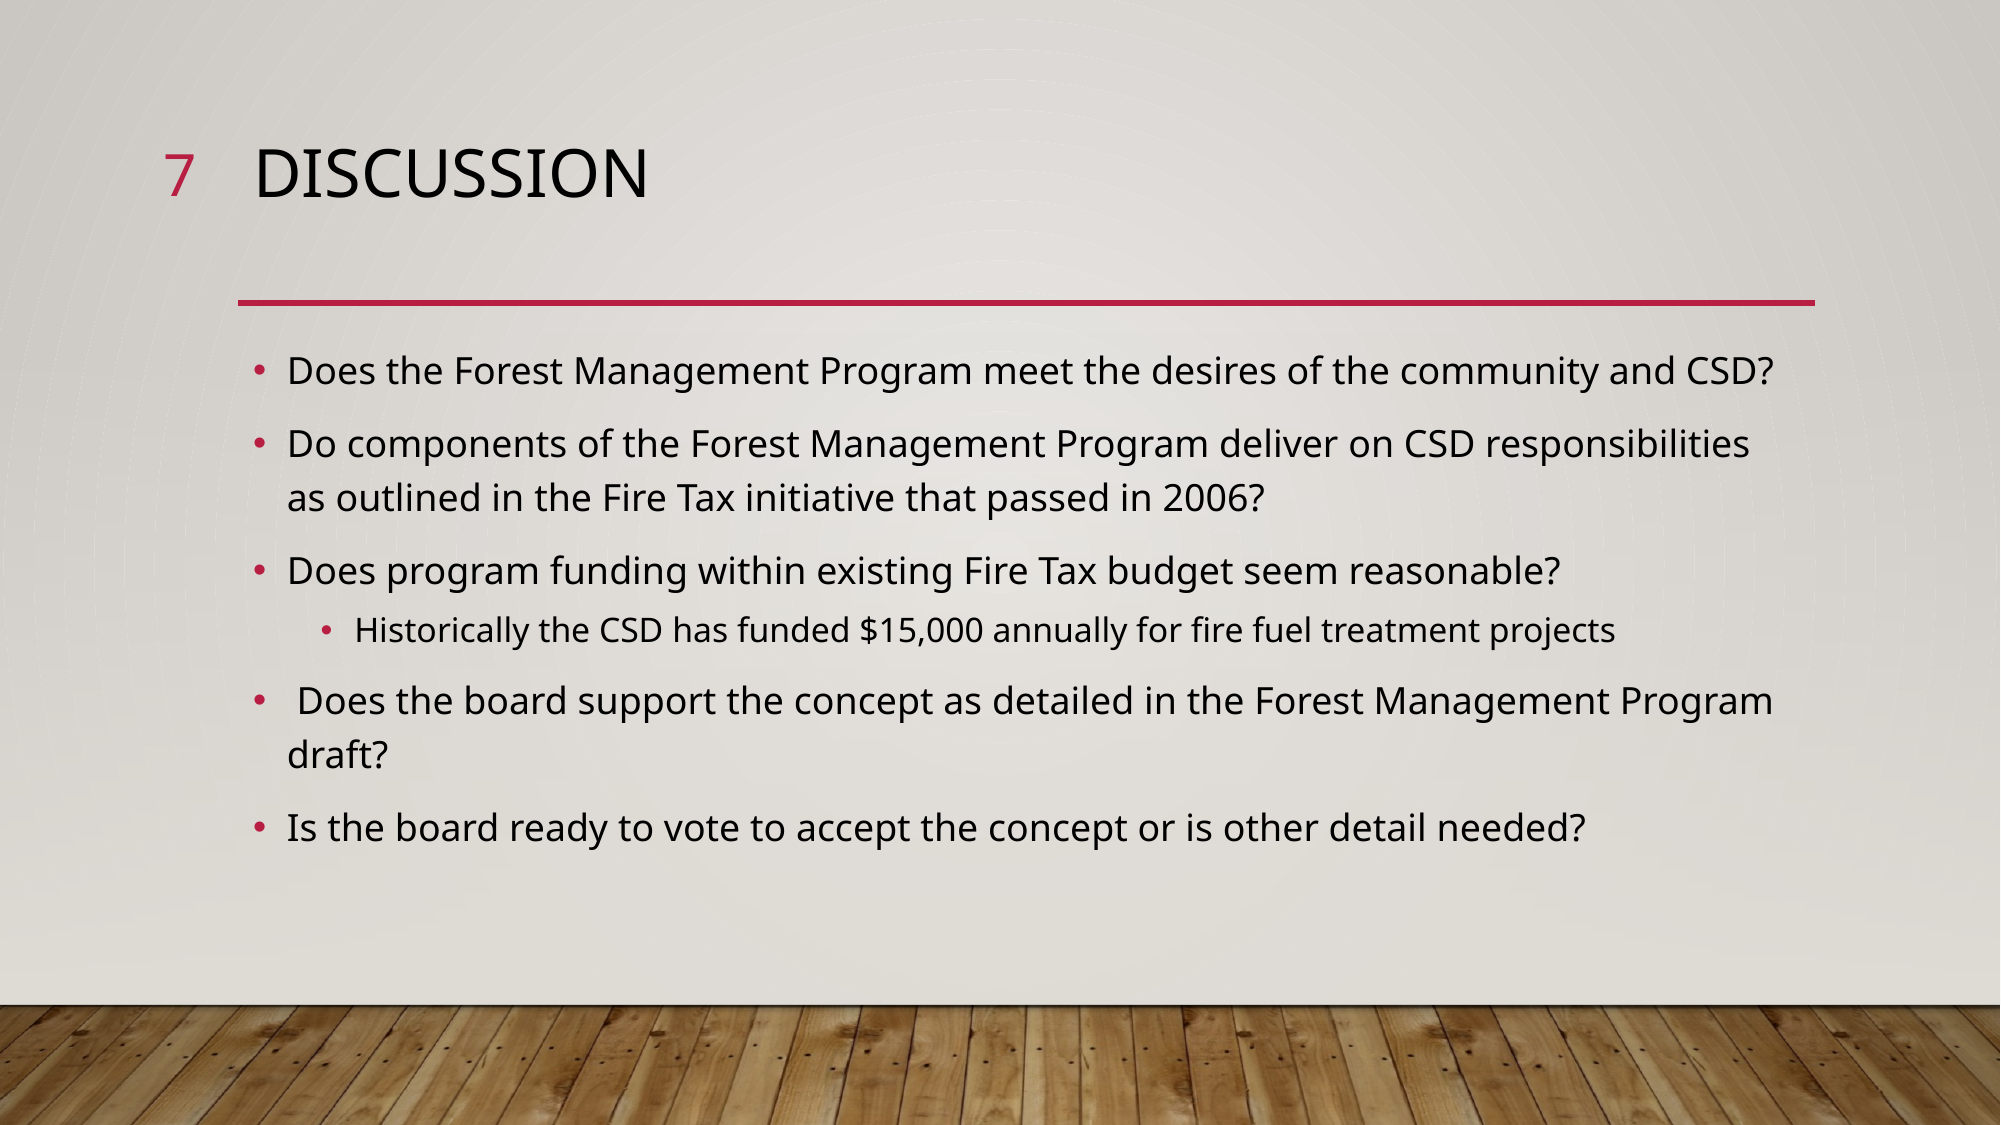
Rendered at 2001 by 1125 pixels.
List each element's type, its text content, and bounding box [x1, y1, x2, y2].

picture [0, 1005, 2000, 1125]
title Discussion [238, 131, 1814, 305]
slide_number 7 [78, 131, 212, 214]
list Does the Forest Management Program meet the desires of the community and CSD? Do components of the Forest Management Program deliver on CSD responsibilities as outlined in the Fire Tax initiative that passed in 2006? Does program funding within existing Fire Tax budget seem reasonable? Historically the CSD has funded $15,000 annually for fire fuel treatment projects Does the board support the concept as detailed in the Forest Management Program draft? Is the board ready to vote to accept the concept or is other detail needed? [238, 330, 1814, 897]
